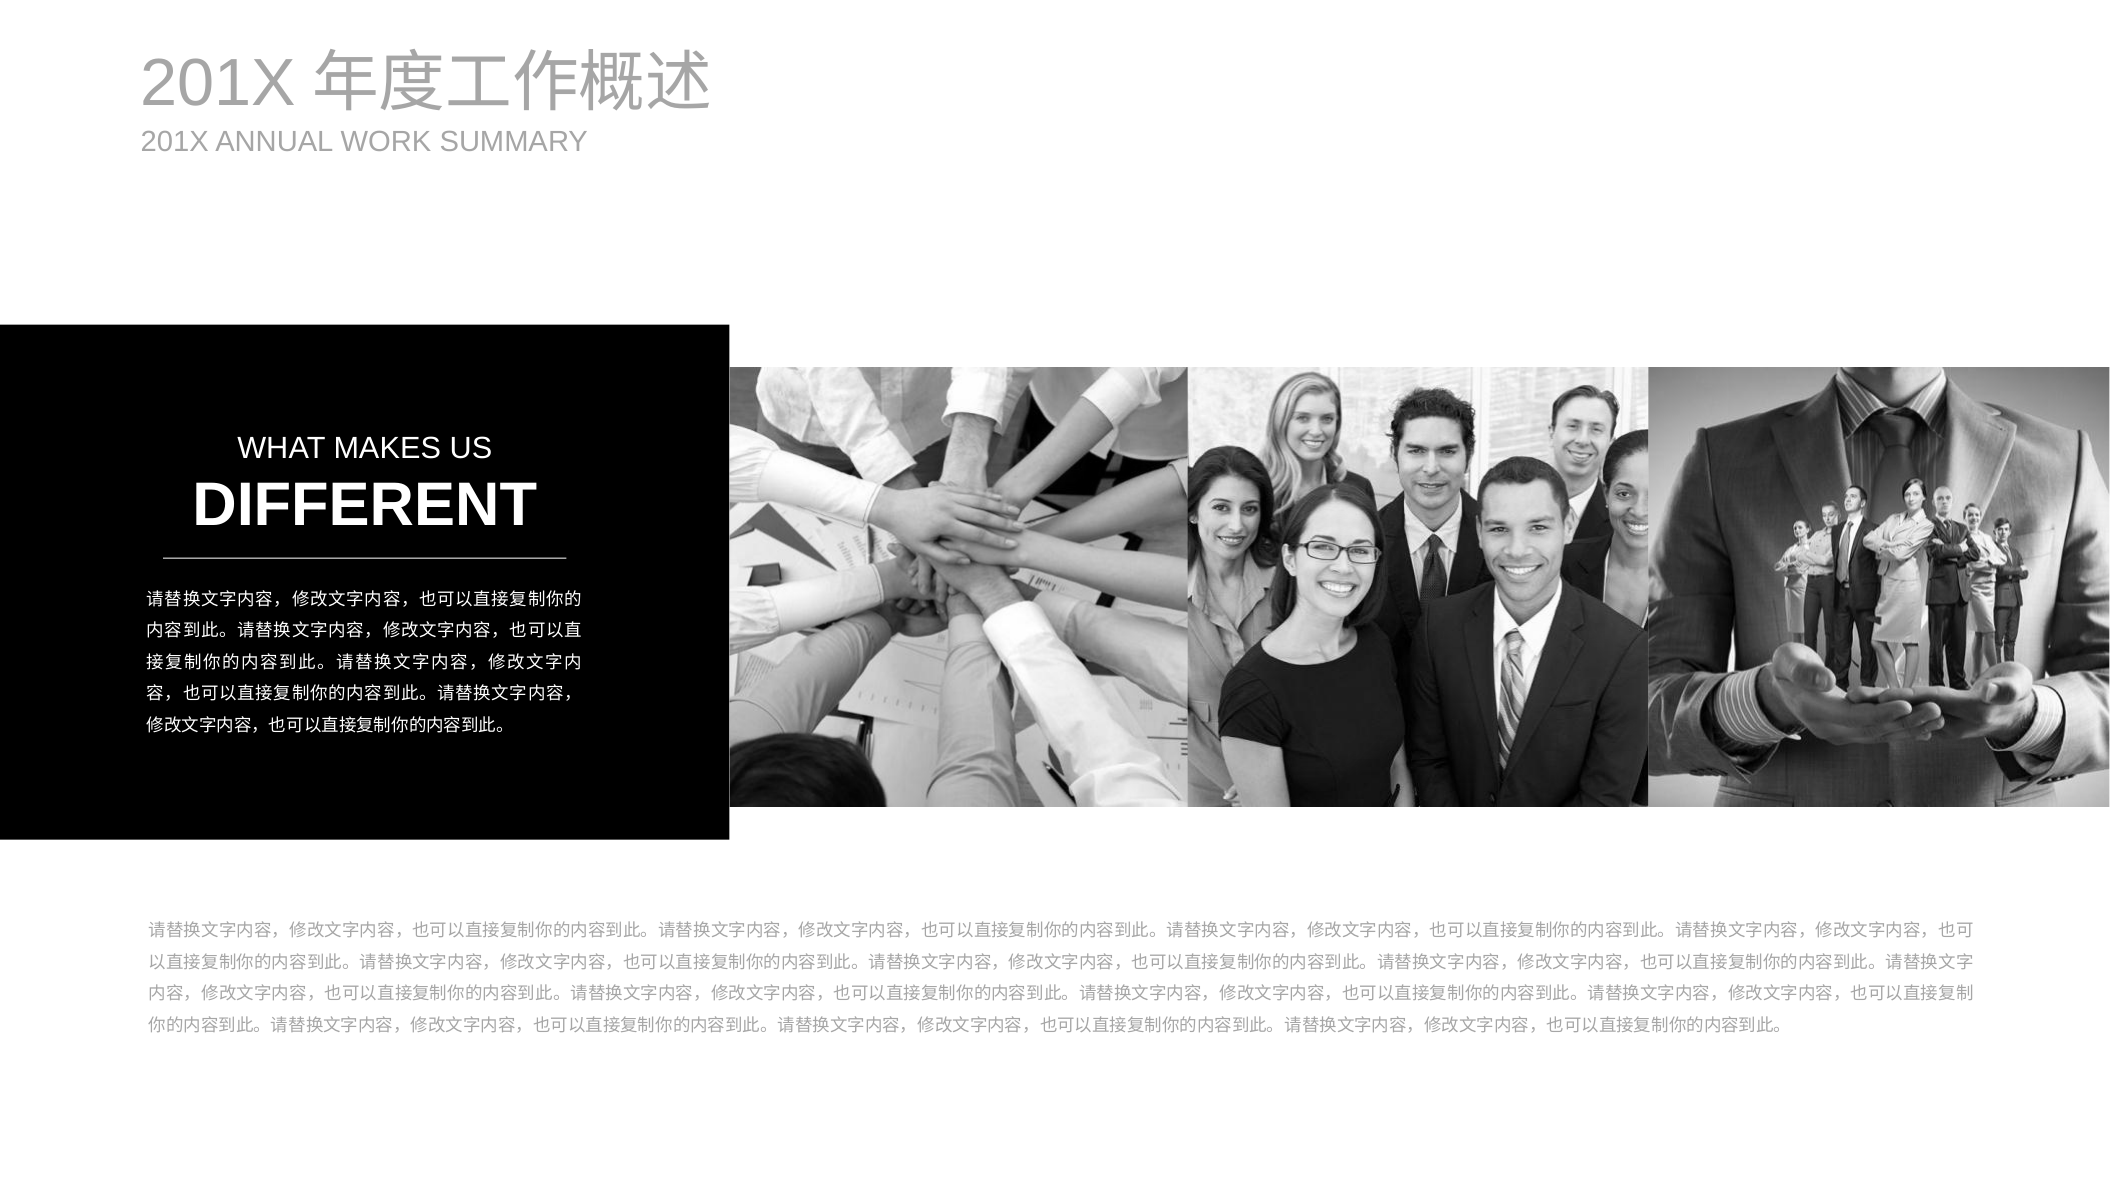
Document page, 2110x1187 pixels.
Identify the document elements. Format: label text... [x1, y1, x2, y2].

text_box 201X年度工作概述 [140, 38, 789, 119]
text_box 请替换文字内容，修改文字内容，也可以直接复制你的内容到此。请替换文字内容，修改文字内容，也可以直接复制你的内容到此。请替换文字内容，修改文字内容，也可以直接复制你的内容到此。请替换文字内容，修改文字内容，也可以直接复制你的内容到此。请替换文字内容，修改文字内容，也可以直接复制你的内容到此。请替换文字内容，修改文字内容，也可以直接复制你的内容到此。请替换文字内容，修改文字内容，也可以直接复制你的内容到此。请替换文字内容，修改文字内容，也可以直接复制你的内容到此。请替换文字内容，修改文字内容，也可以直接复制你的内容到此。请替换文字内容，修改文字内容，也可以直接复制你的内容到此。请替换文字内容，修改文字内容，也可以直接复制你的内容到此。请替换文字内容，修改文字内容，也可以直接复制你的内容到此。请替换文字内容，修改文字内容，也可以直接复制你的内容到此。请替换文字内容，修改文字内容，也可以直接复制你的内容到此。 [148, 908, 1976, 1036]
text_box [0, 324, 730, 840]
text_box [1187, 367, 1648, 808]
text_box WHAT MAKES US DIFFERENT [157, 427, 573, 539]
text_box [1648, 367, 2110, 808]
text_box 201X ANNUAL WORK SUMMARY [140, 122, 602, 158]
text_box 请替换文字内容，修改文字内容，也可以直接复制你的内容到此。请替换文字内容，修改文字内容，也可以直接复制你的内容到此。请替换文字内容，修改文字内容，也可以直接复制你的内容到此。请替换文字内容，修改文字内容，也可以直接复制你的内容到此。 [146, 576, 583, 735]
text_box [729, 367, 1187, 808]
